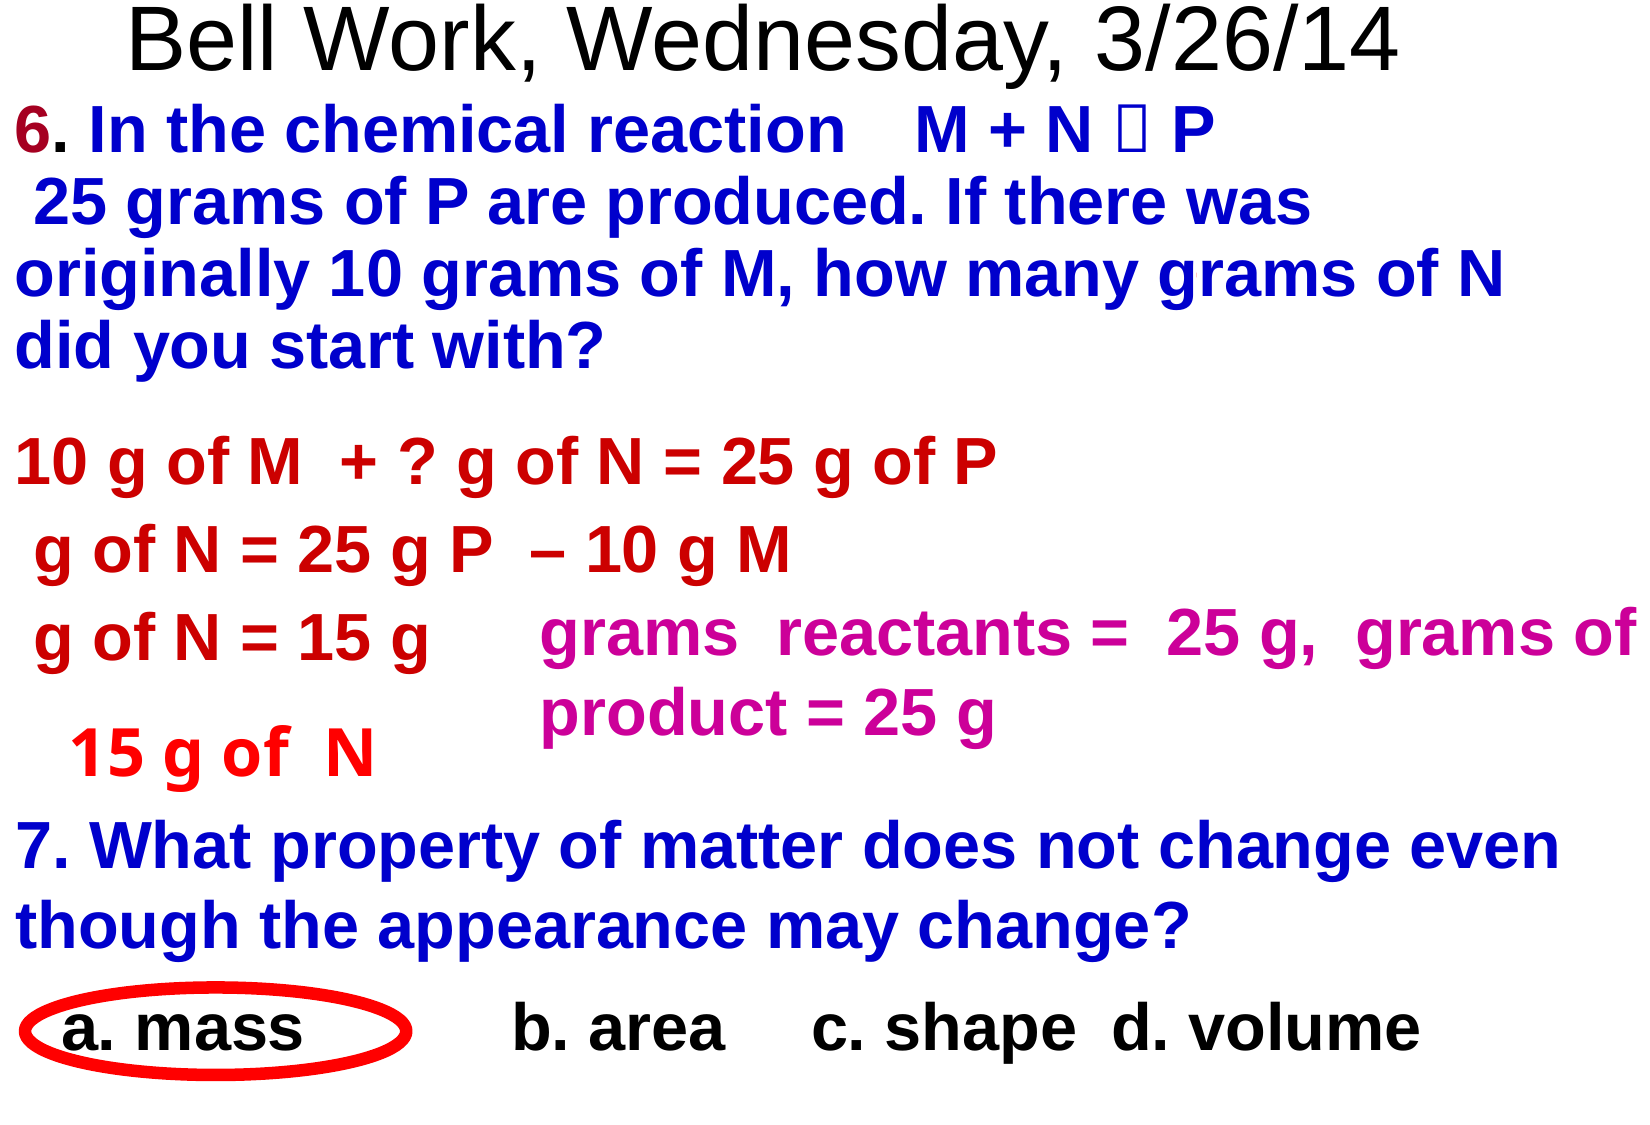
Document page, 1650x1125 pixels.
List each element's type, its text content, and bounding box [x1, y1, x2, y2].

text_box grams reactants = 25 g, grams of product = 25 g [524, 581, 1650, 756]
text_box Bell Work, Wednesday, 3/26/14 [0, 0, 1527, 68]
text_box [24, 987, 407, 1075]
text_box 6. In the chemical reaction M + N  P 25 grams of P are produced. If there was originally 10 grams of M, how many grams of N did you start with? 10 g of M + ? g of N = 25 g of P g of N = 25 g P – 10 g M g of N = 15 g 7. What property of matter does not change even though the appearance may change? a. mass b. area c. shape d. volume [0, 87, 1625, 1075]
text_box 15 g of N [54, 702, 717, 798]
